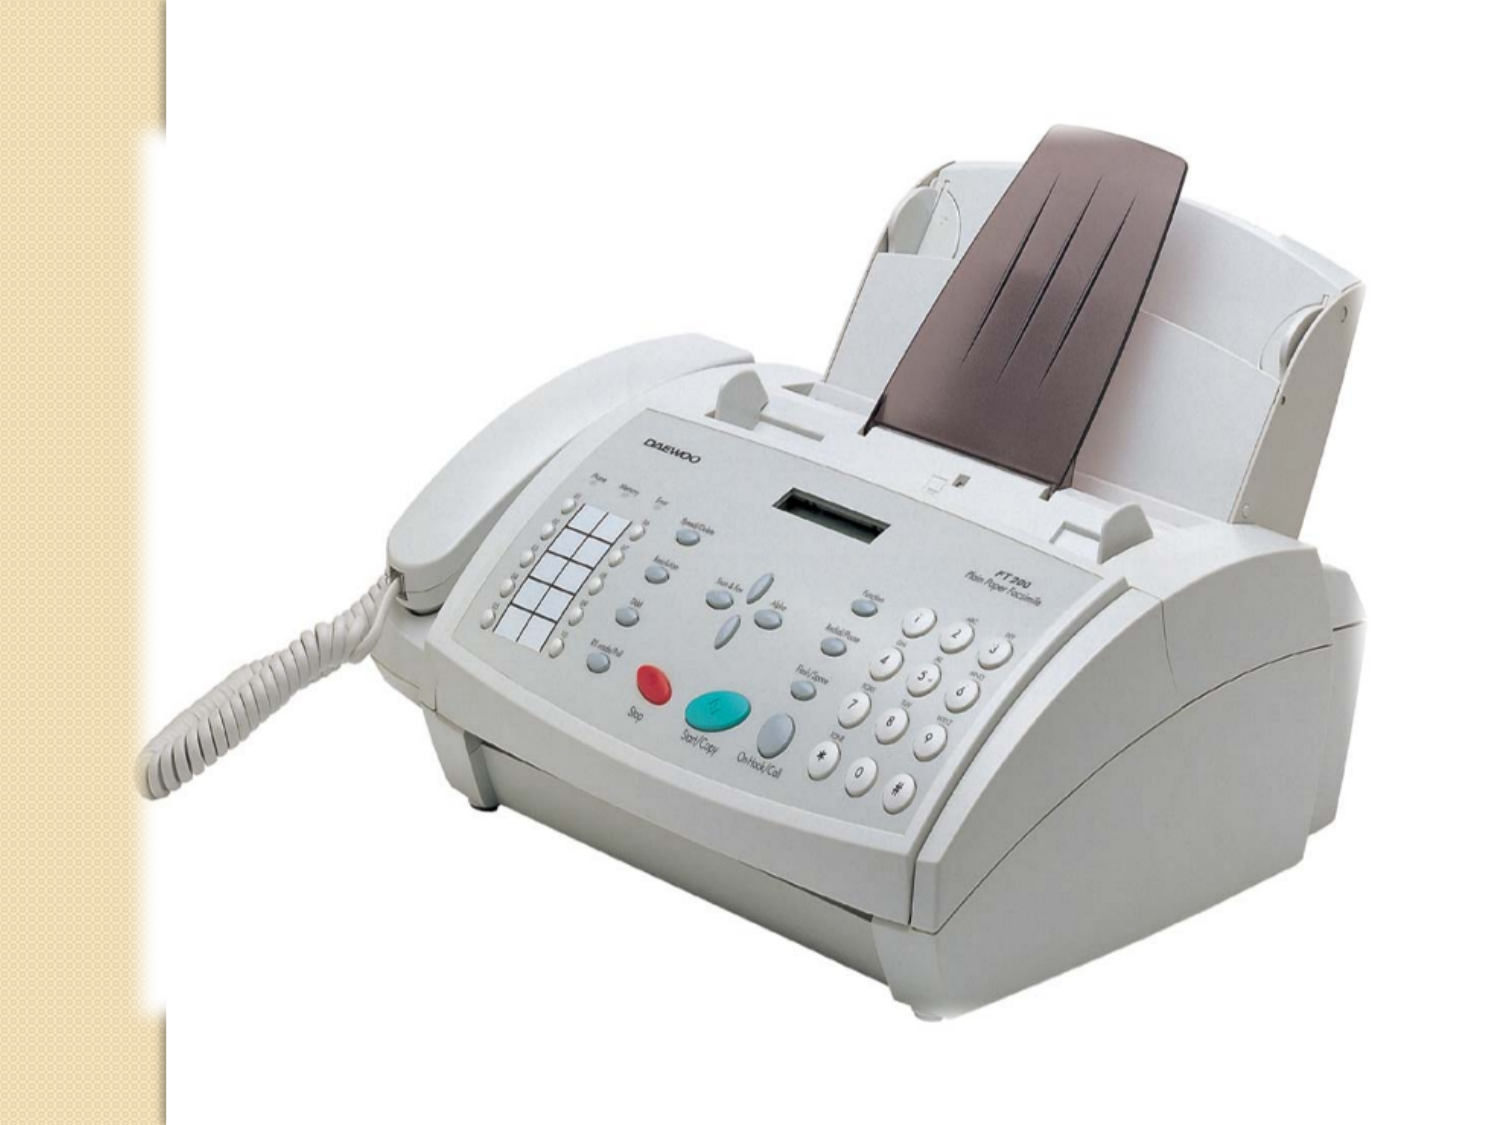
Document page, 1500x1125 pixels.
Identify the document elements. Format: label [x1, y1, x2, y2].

picture [123, 113, 1377, 1036]
